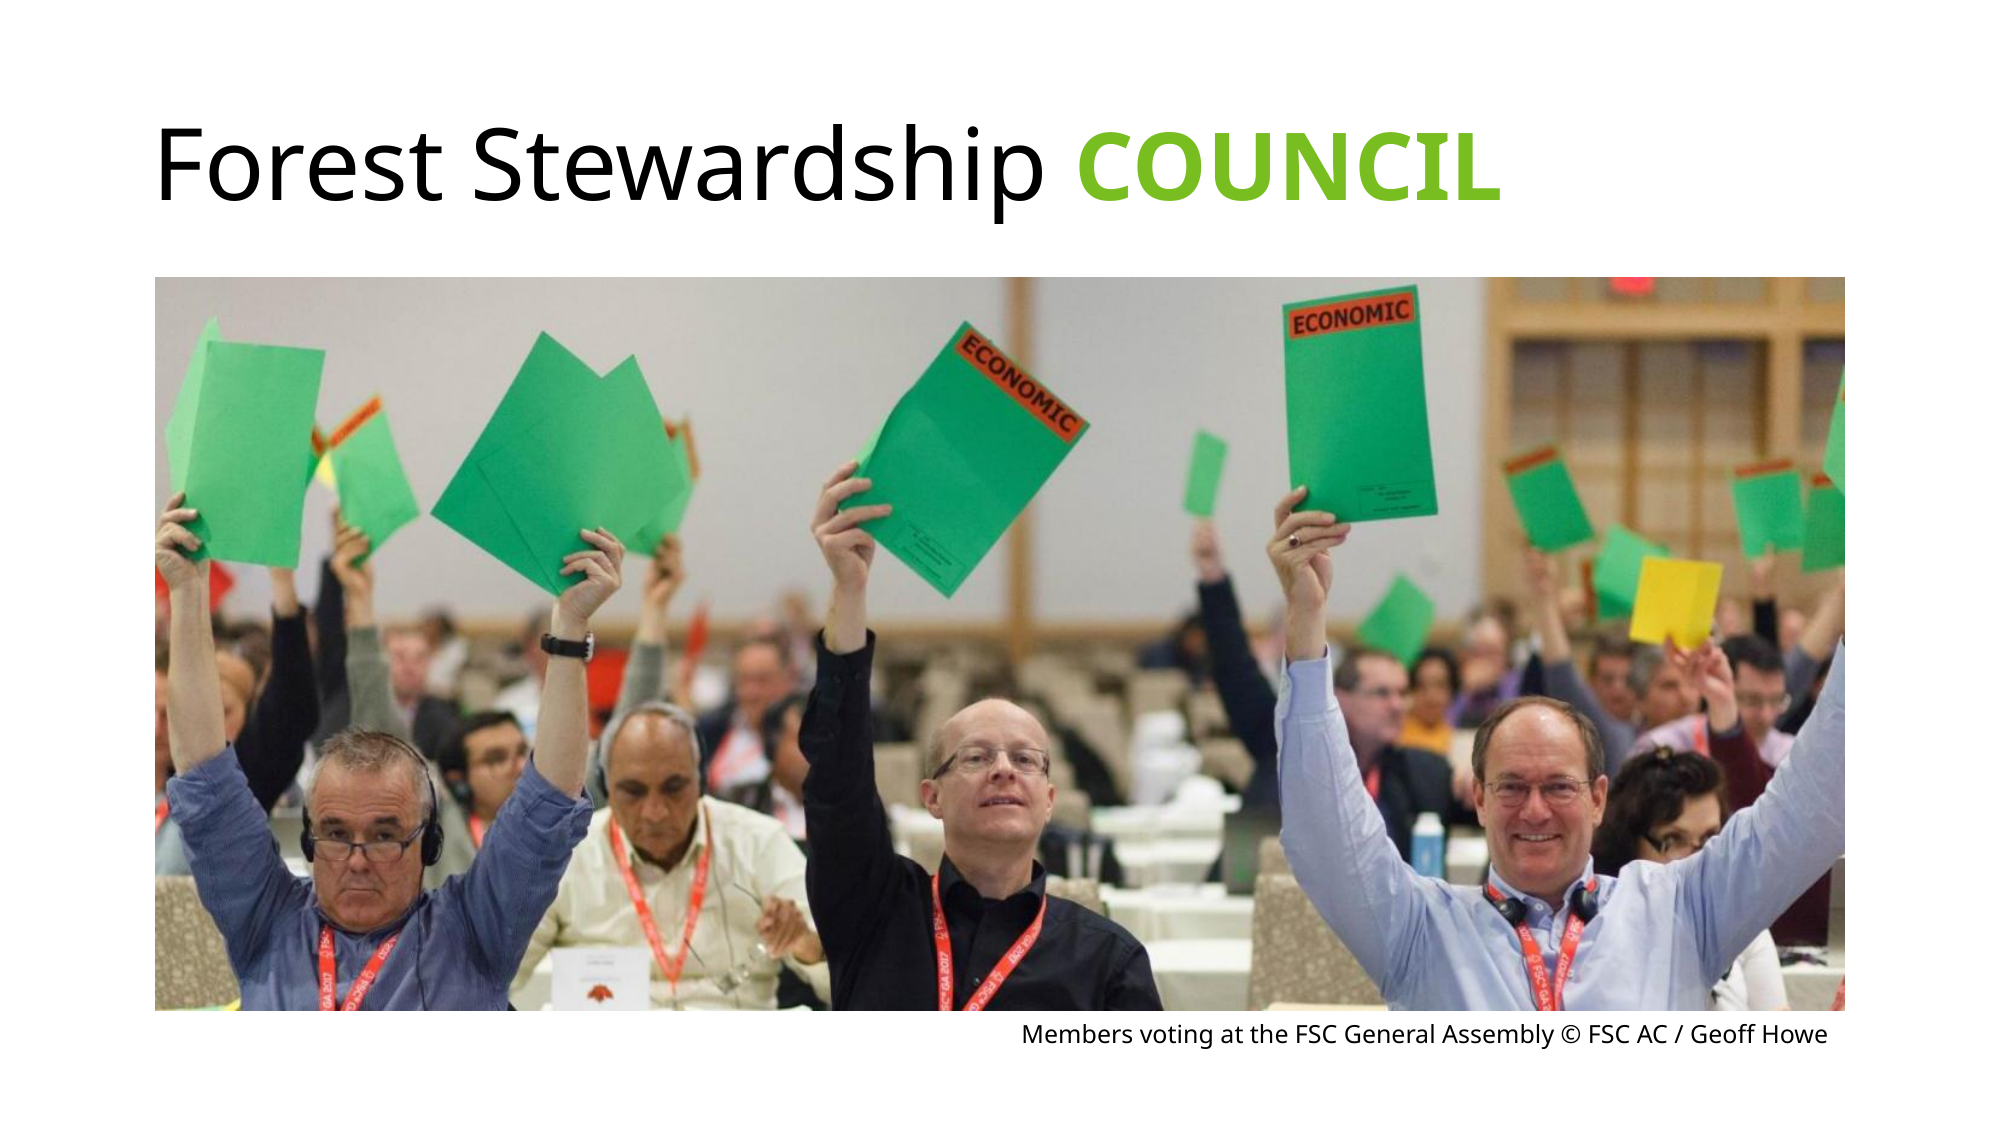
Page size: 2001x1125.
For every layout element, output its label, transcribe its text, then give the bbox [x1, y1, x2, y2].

text_box Members voting at the FSC General Assembly © FSC AC / Geoff Howe [930, 1012, 1845, 1056]
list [154, 276, 1845, 1012]
title Forest Stewardship Council [137, 59, 1863, 278]
